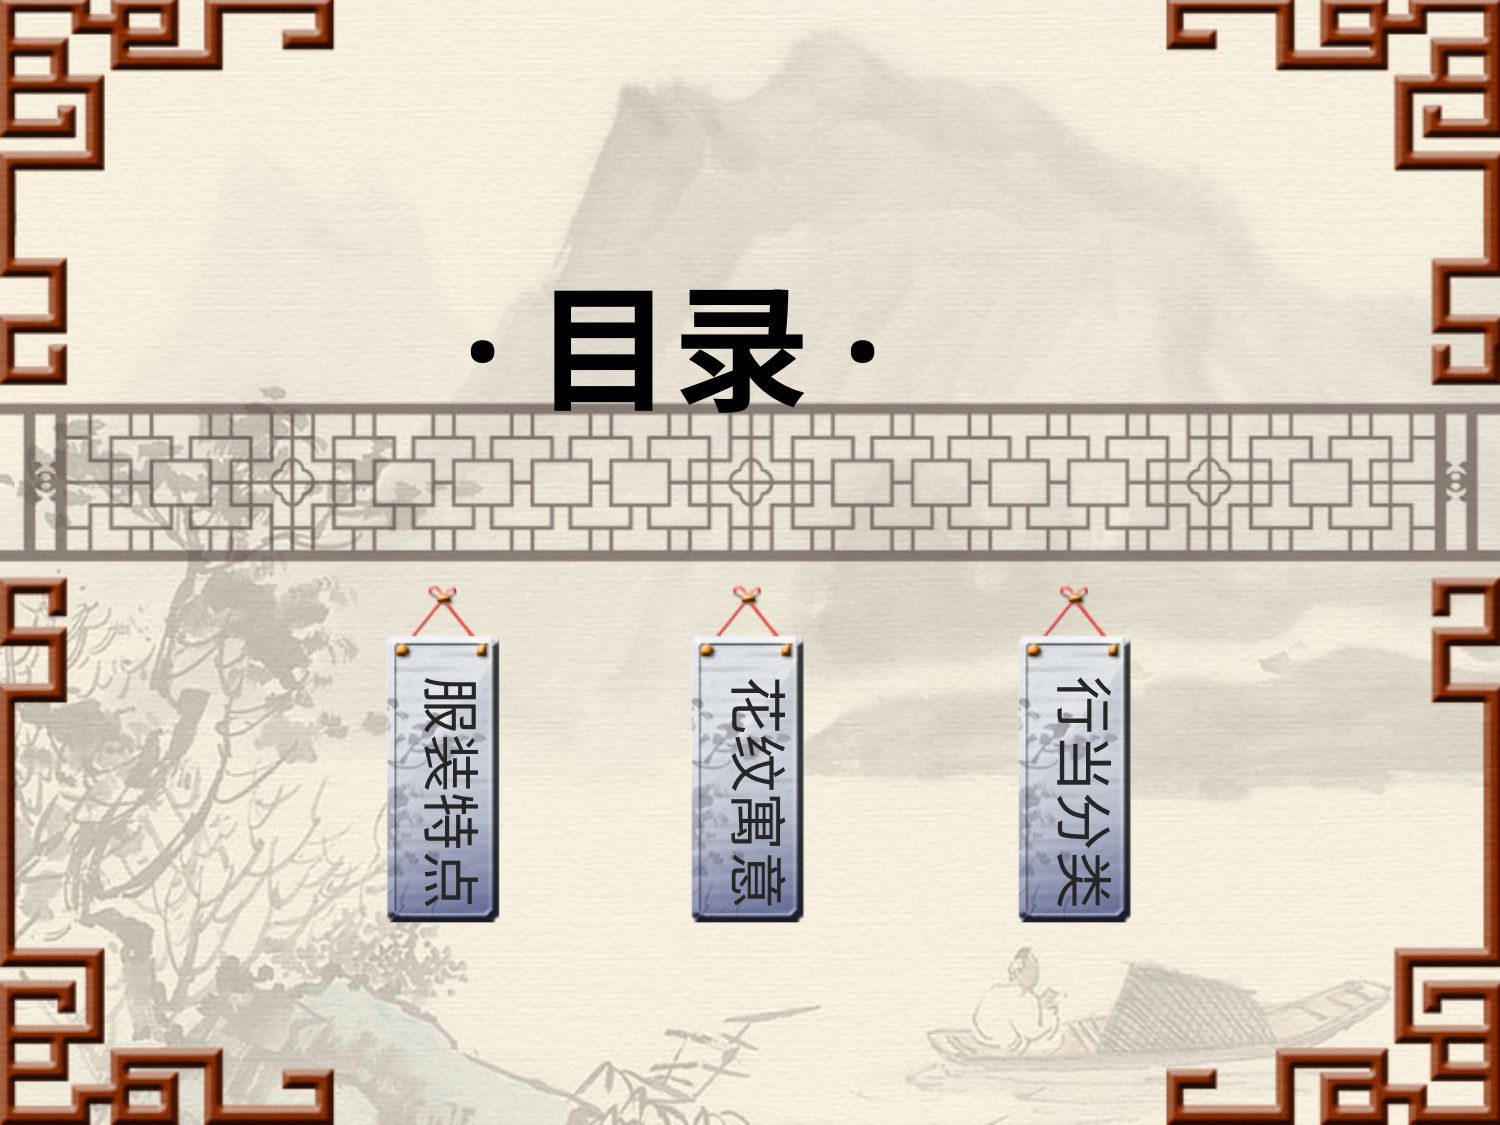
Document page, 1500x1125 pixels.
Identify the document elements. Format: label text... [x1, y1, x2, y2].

text_box ·目录· [448, 255, 1057, 436]
picture [0, 0, 1500, 1125]
